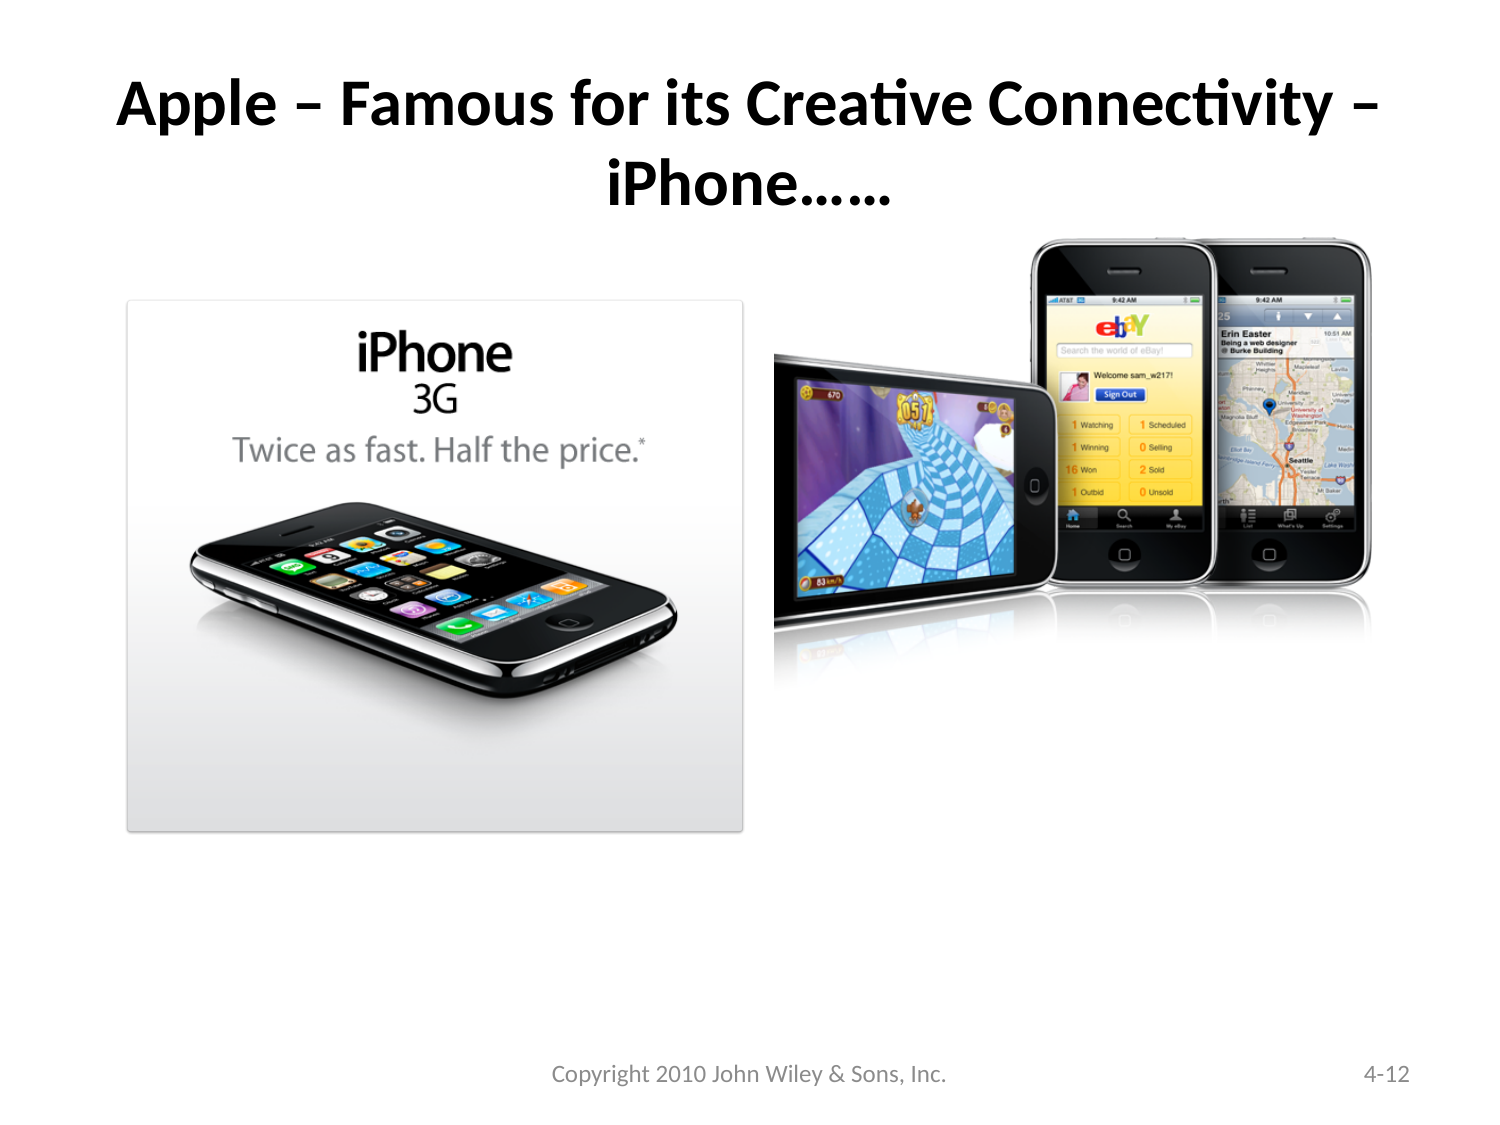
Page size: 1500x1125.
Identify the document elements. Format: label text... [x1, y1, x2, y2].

slide_number 4-12 [1074, 1042, 1425, 1103]
footer Copyright 2010 John Wiley & Sons, Inc. [512, 1042, 988, 1103]
picture [774, 237, 1373, 691]
title Apple – Famous for its Creative Connectivity – iPhone…… [75, 45, 1425, 233]
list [124, 299, 745, 835]
